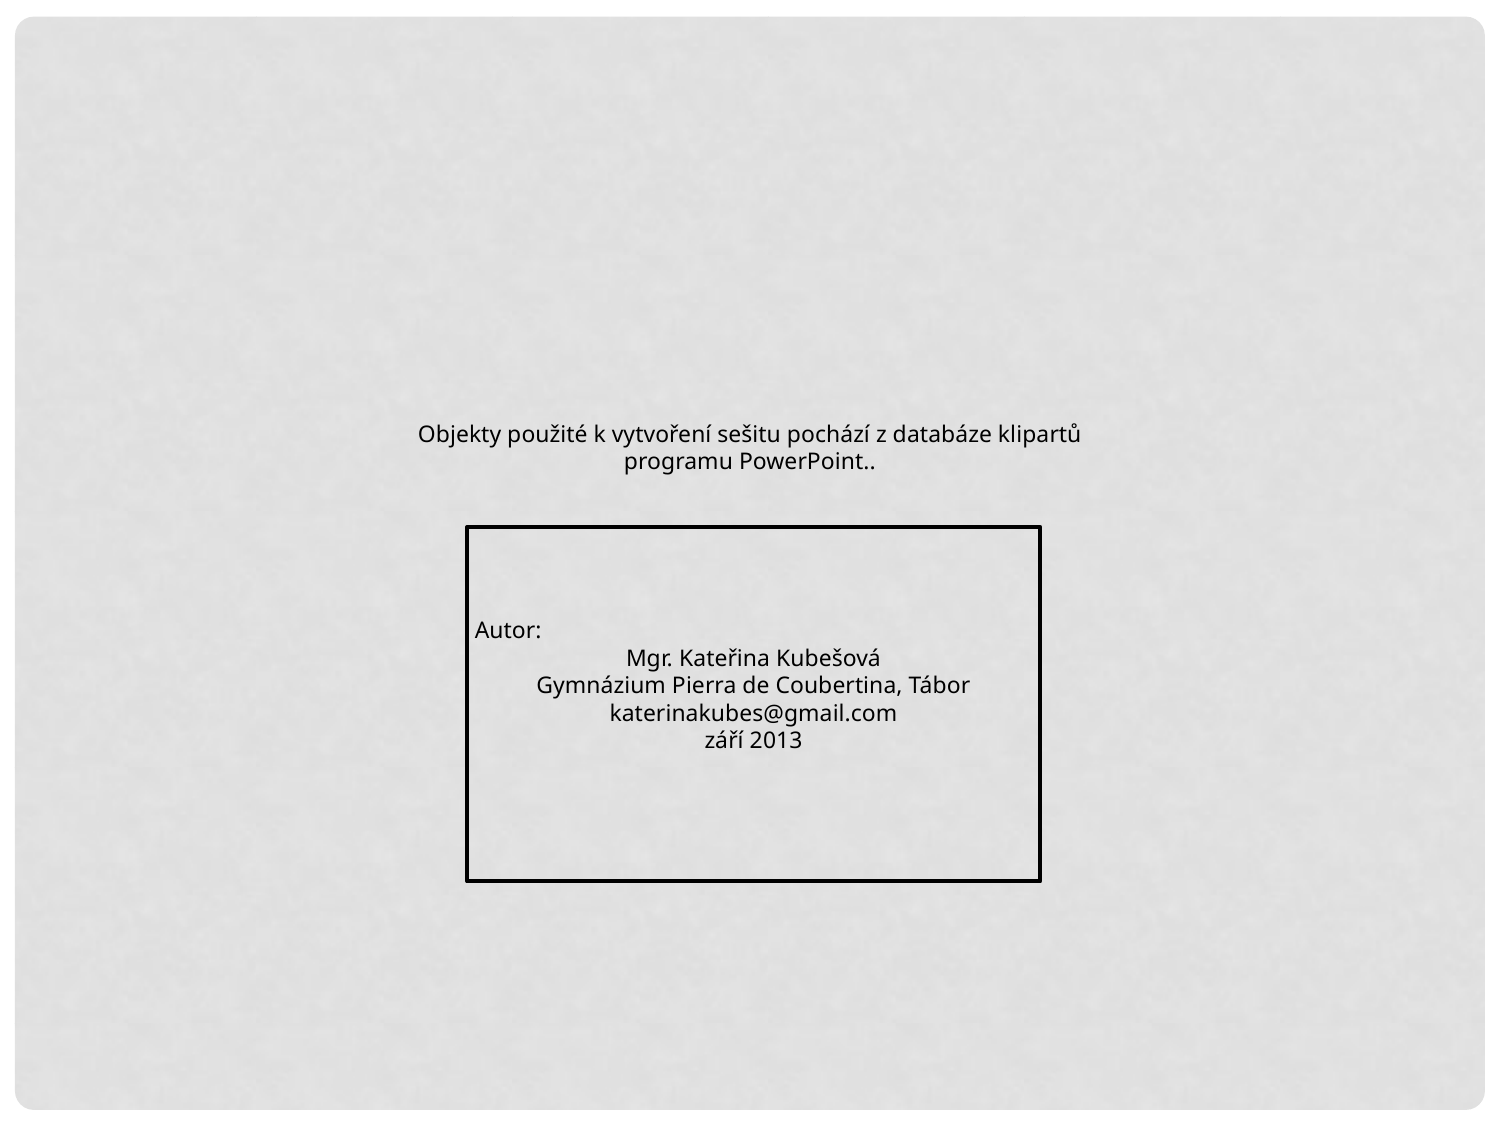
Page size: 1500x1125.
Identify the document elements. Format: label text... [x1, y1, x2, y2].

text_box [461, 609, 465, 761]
text_box [465, 525, 1042, 883]
text_box Objekty použité k vytvoření sešitu pochází z databáze klipartů programu PowerPoint.. [363, 412, 1137, 481]
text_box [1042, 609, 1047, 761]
